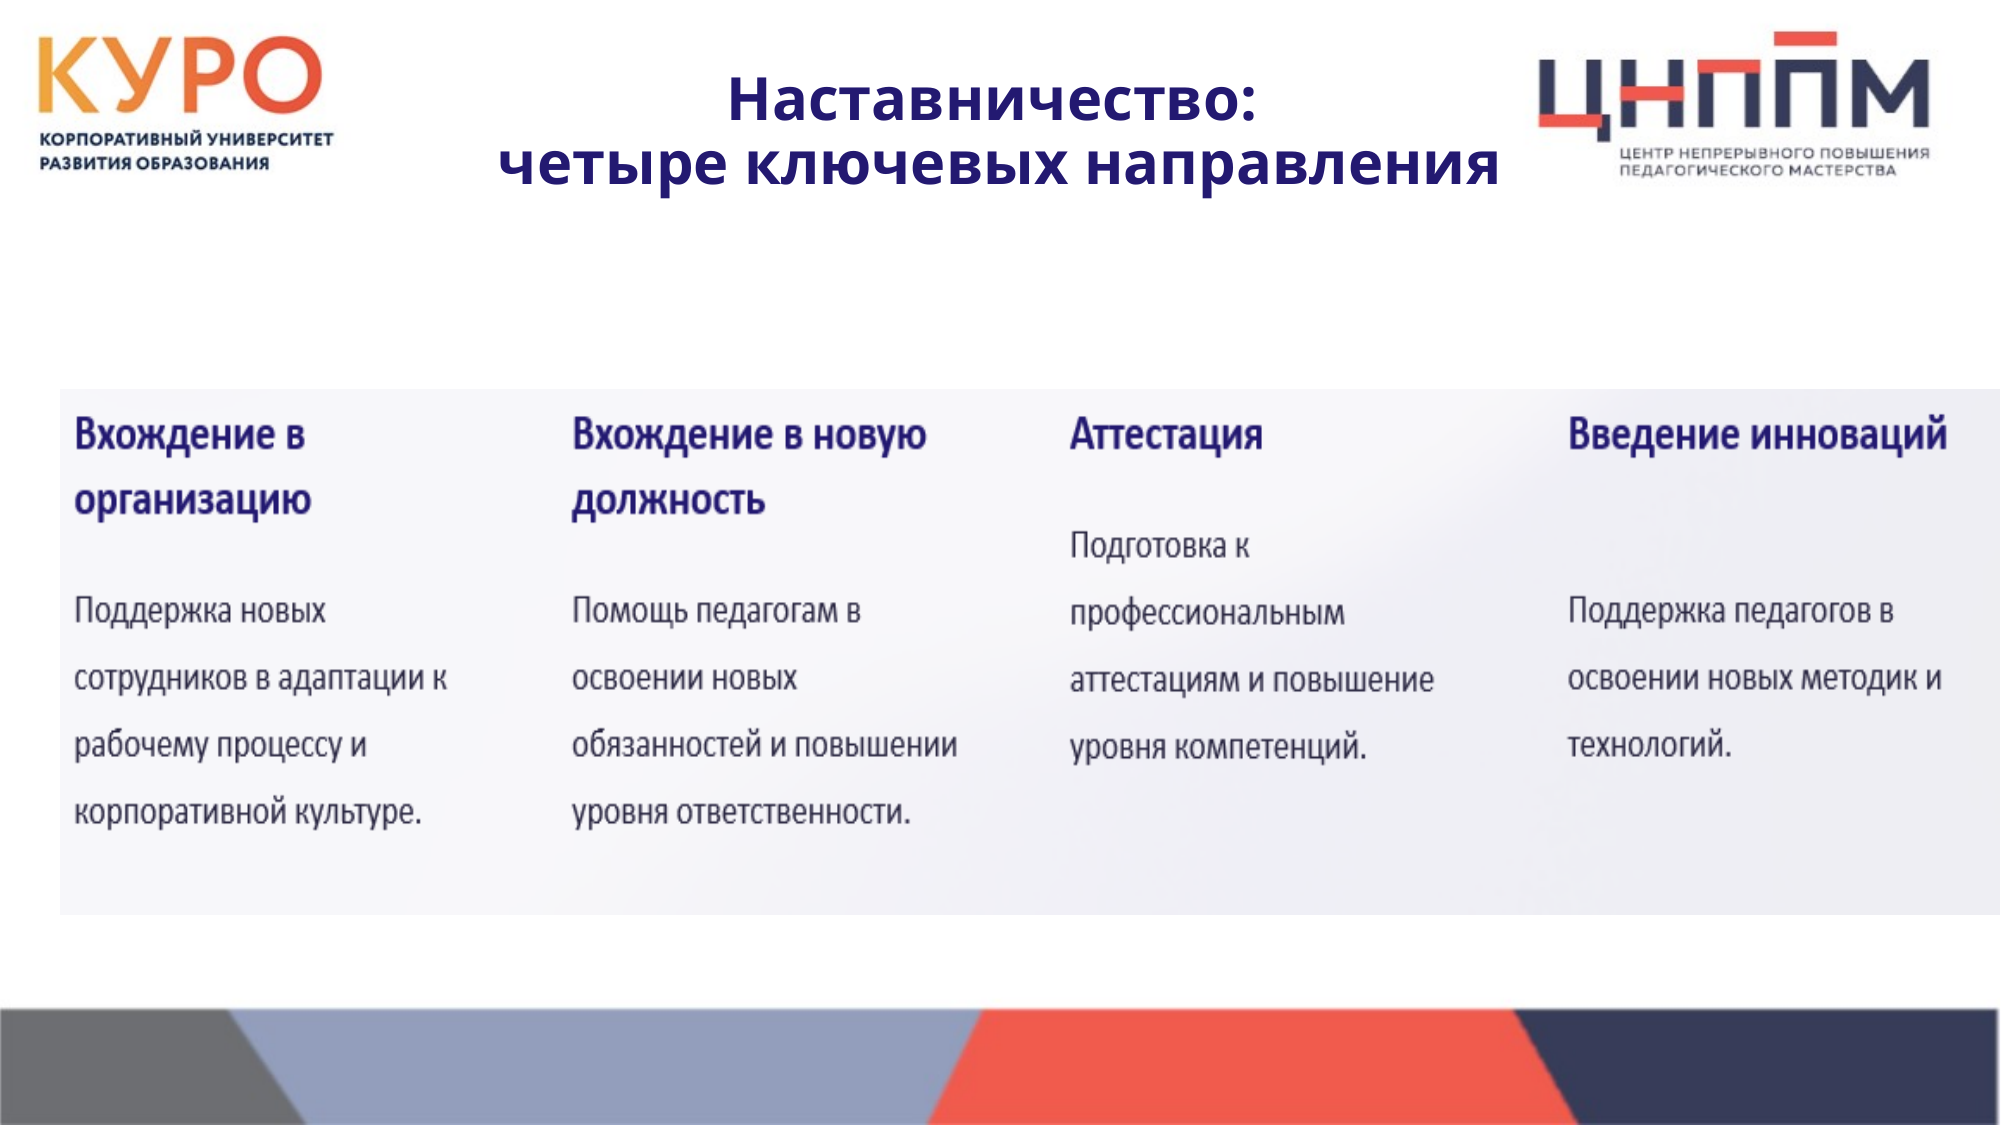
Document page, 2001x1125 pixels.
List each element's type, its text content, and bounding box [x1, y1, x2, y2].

picture [0, 0, 2001, 1125]
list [60, 389, 2000, 915]
title Наставничество: четыре ключевых направления [137, 59, 1863, 278]
